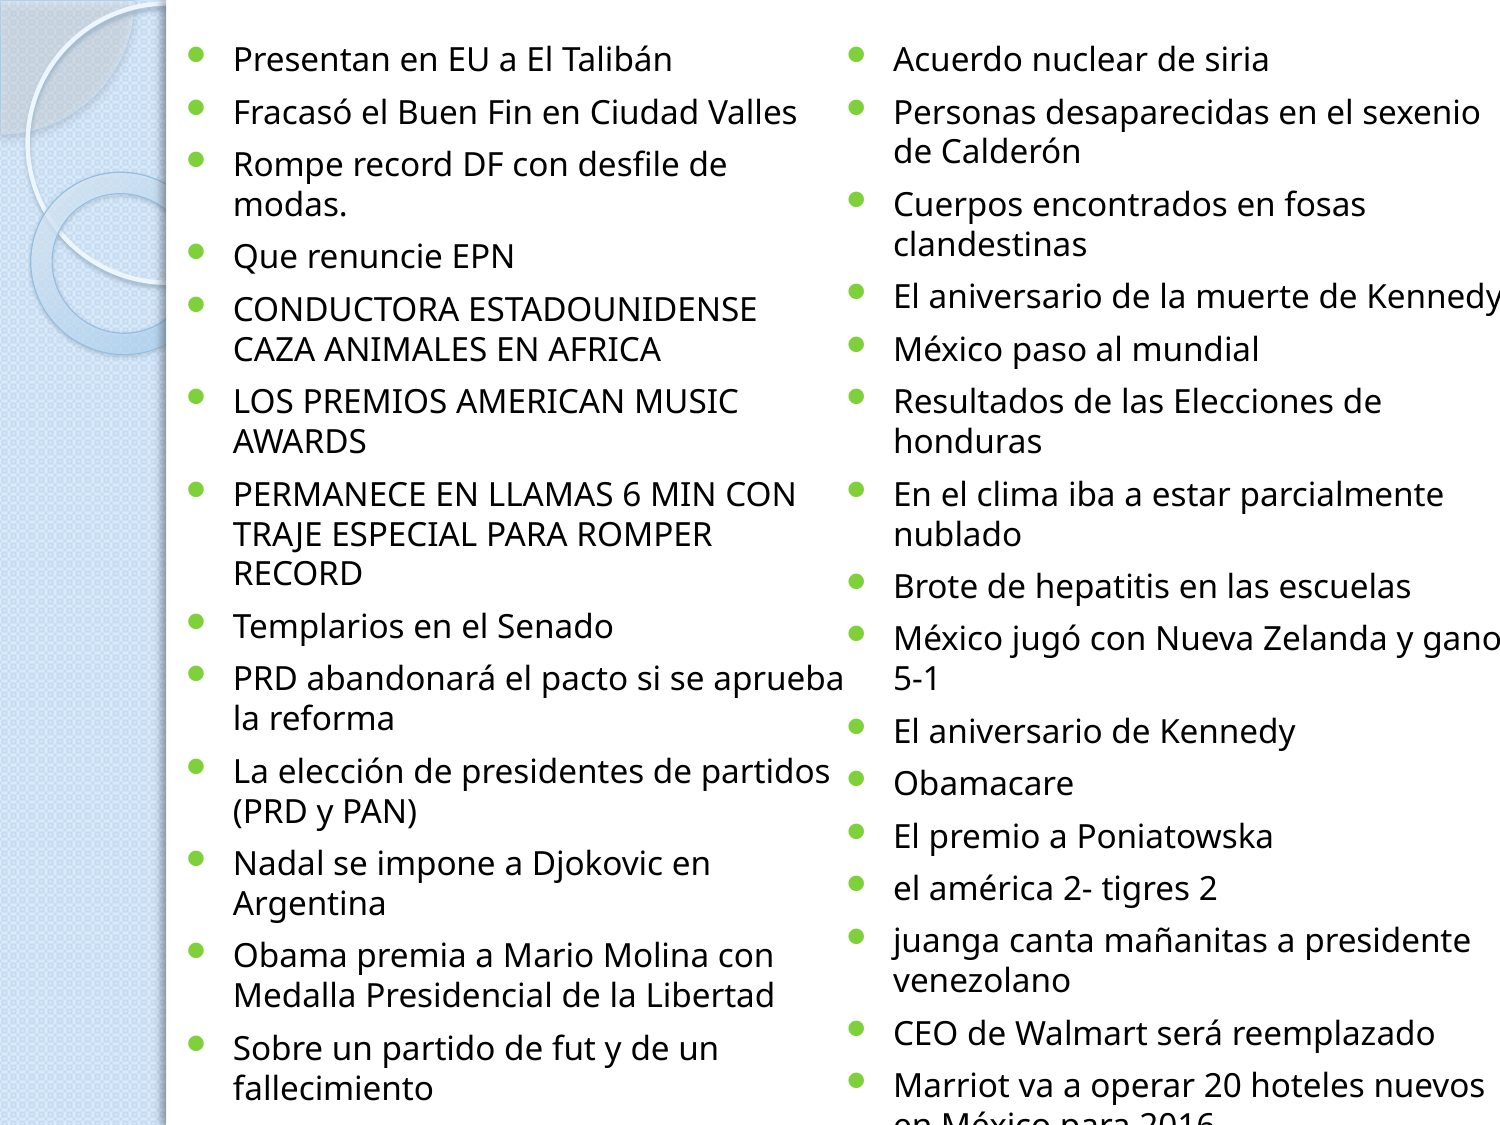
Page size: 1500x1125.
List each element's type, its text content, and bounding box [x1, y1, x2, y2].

list Presentan en EU a El Talibán Fracasó el Buen Fin en Ciudad Valles Rompe record DF con desfile de modas. Que renuncie EPN CONDUCTORA ESTADOUNIDENSE CAZA ANIMALES EN AFRICA LOS PREMIOS AMERICAN MUSIC AWARDS PERMANECE EN LLAMAS 6 MIN CON TRAJE ESPECIAL PARA ROMPER RECORD Templarios en el Senado PRD abandonará el pacto si se aprueba la reforma La elección de presidentes de partidos (PRD y PAN) Nadal se impone a Djokovic en Argentina Obama premia a Mario Molina con Medalla Presidencial de la Libertad Sobre un partido de fut y de un fallecimiento Remembranza del asesinato de JFK salida de Xbox one Acuerdo nuclear de siria Personas desaparecidas en el sexenio de Calderón Cuerpos encontrados en fosas clandestinas El aniversario de la muerte de Kennedy México paso al mundial Resultados de las Elecciones de honduras En el clima iba a estar parcialmente nublado Brote de hepatitis en las escuelas México jugó con Nueva Zelanda y gano 5-1 El aniversario de Kennedy Obamacare El premio a Poniatowska el américa 2- tigres 2 juanga canta mañanitas a presidente venezolano CEO de Walmart será reemplazado Marriot va a operar 20 hoteles nuevos en México para 2016 Posible multa a CEMEX en España por simular pérdidas fiscales [171, 30, 1500, 1106]
